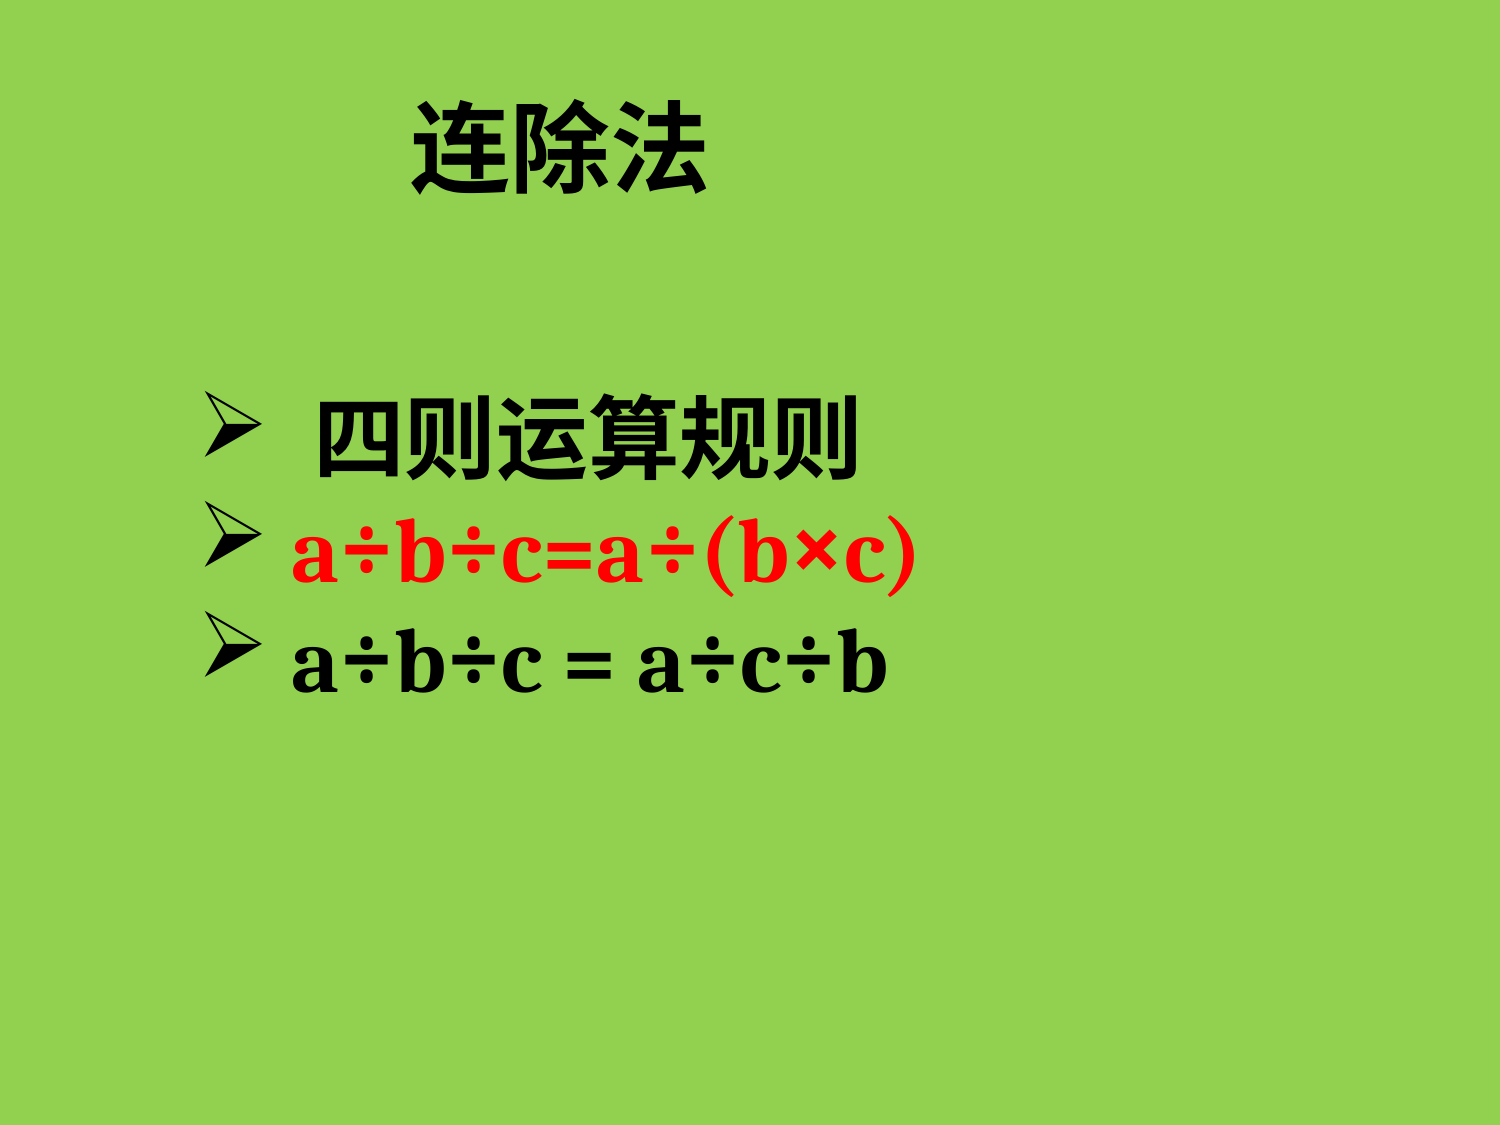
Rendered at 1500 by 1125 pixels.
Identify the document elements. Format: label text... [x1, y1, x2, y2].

text_box 四则运算规则 a÷b÷c=a÷(b×c) a÷b÷c = a÷c÷b [183, 373, 1117, 718]
text_box 连除法 [395, 78, 904, 213]
